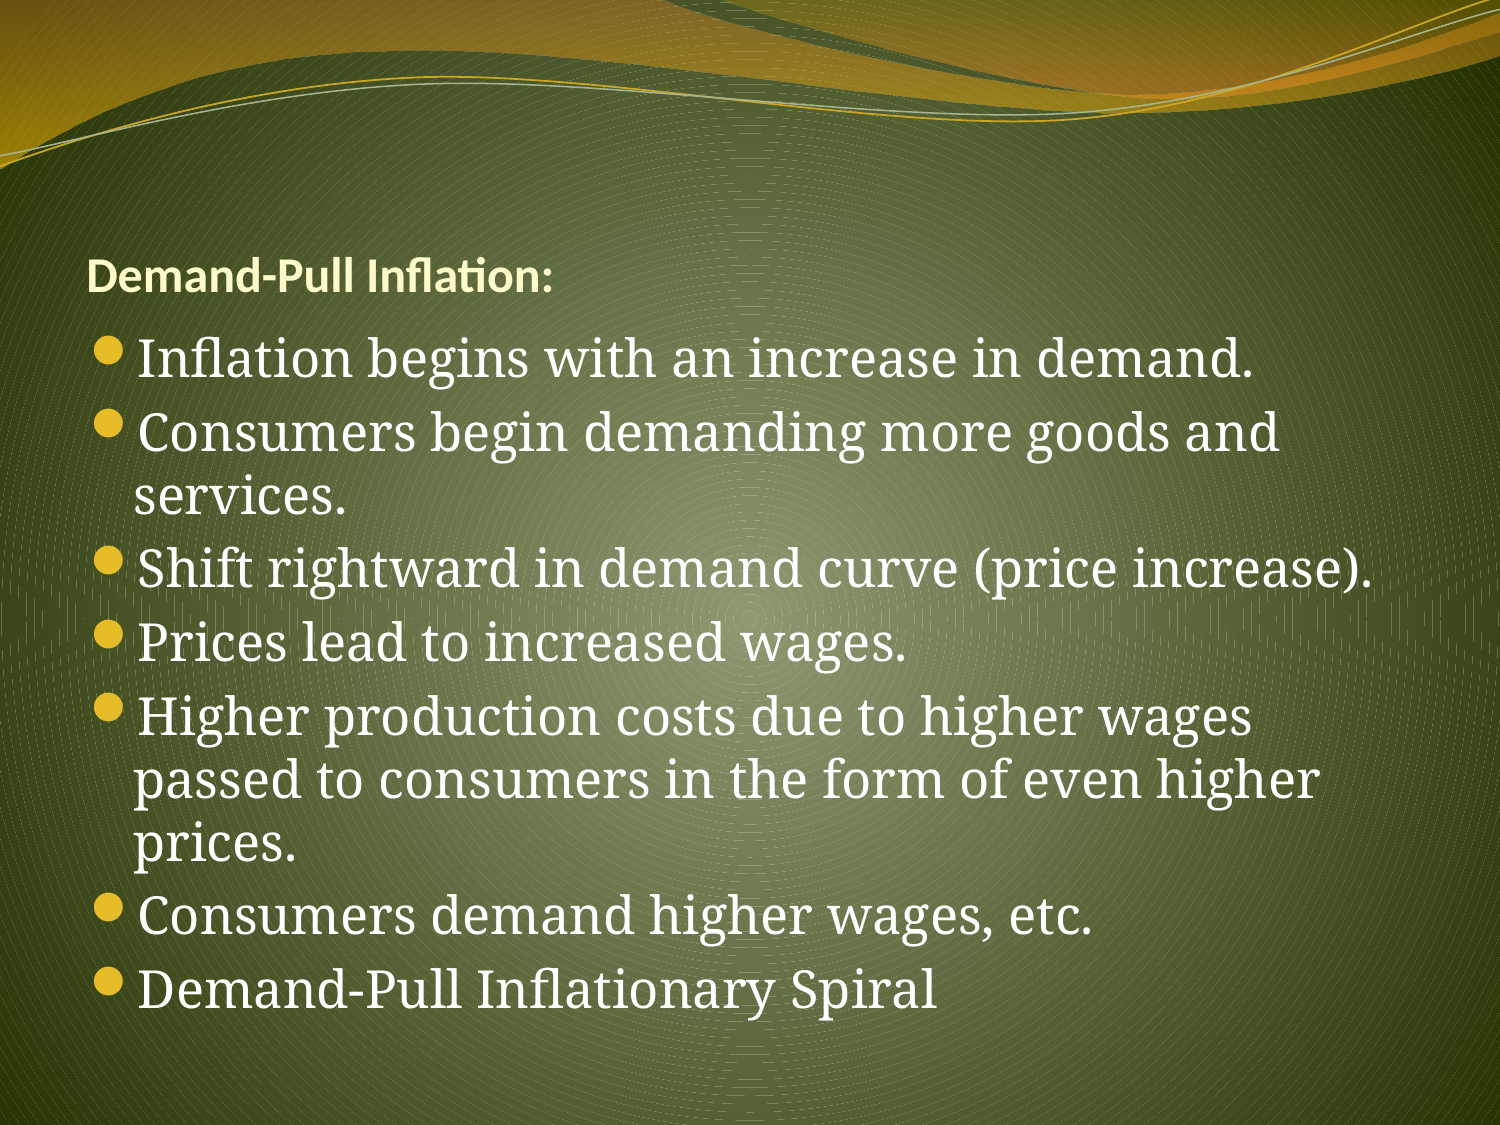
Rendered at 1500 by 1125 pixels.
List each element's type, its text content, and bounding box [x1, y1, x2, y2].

list Inflation begins with an increase in demand. Consumers begin demanding more goods and services. Shift rightward in demand curve (price increase). Prices lead to increased wages. Higher production costs due to higher wages passed to consumers in the form of even higher prices. Consumers demand higher wages, etc. Demand-Pull Inflationary Spiral [75, 317, 1425, 1038]
title Demand-Pull Inflation: [75, 115, 1425, 303]
